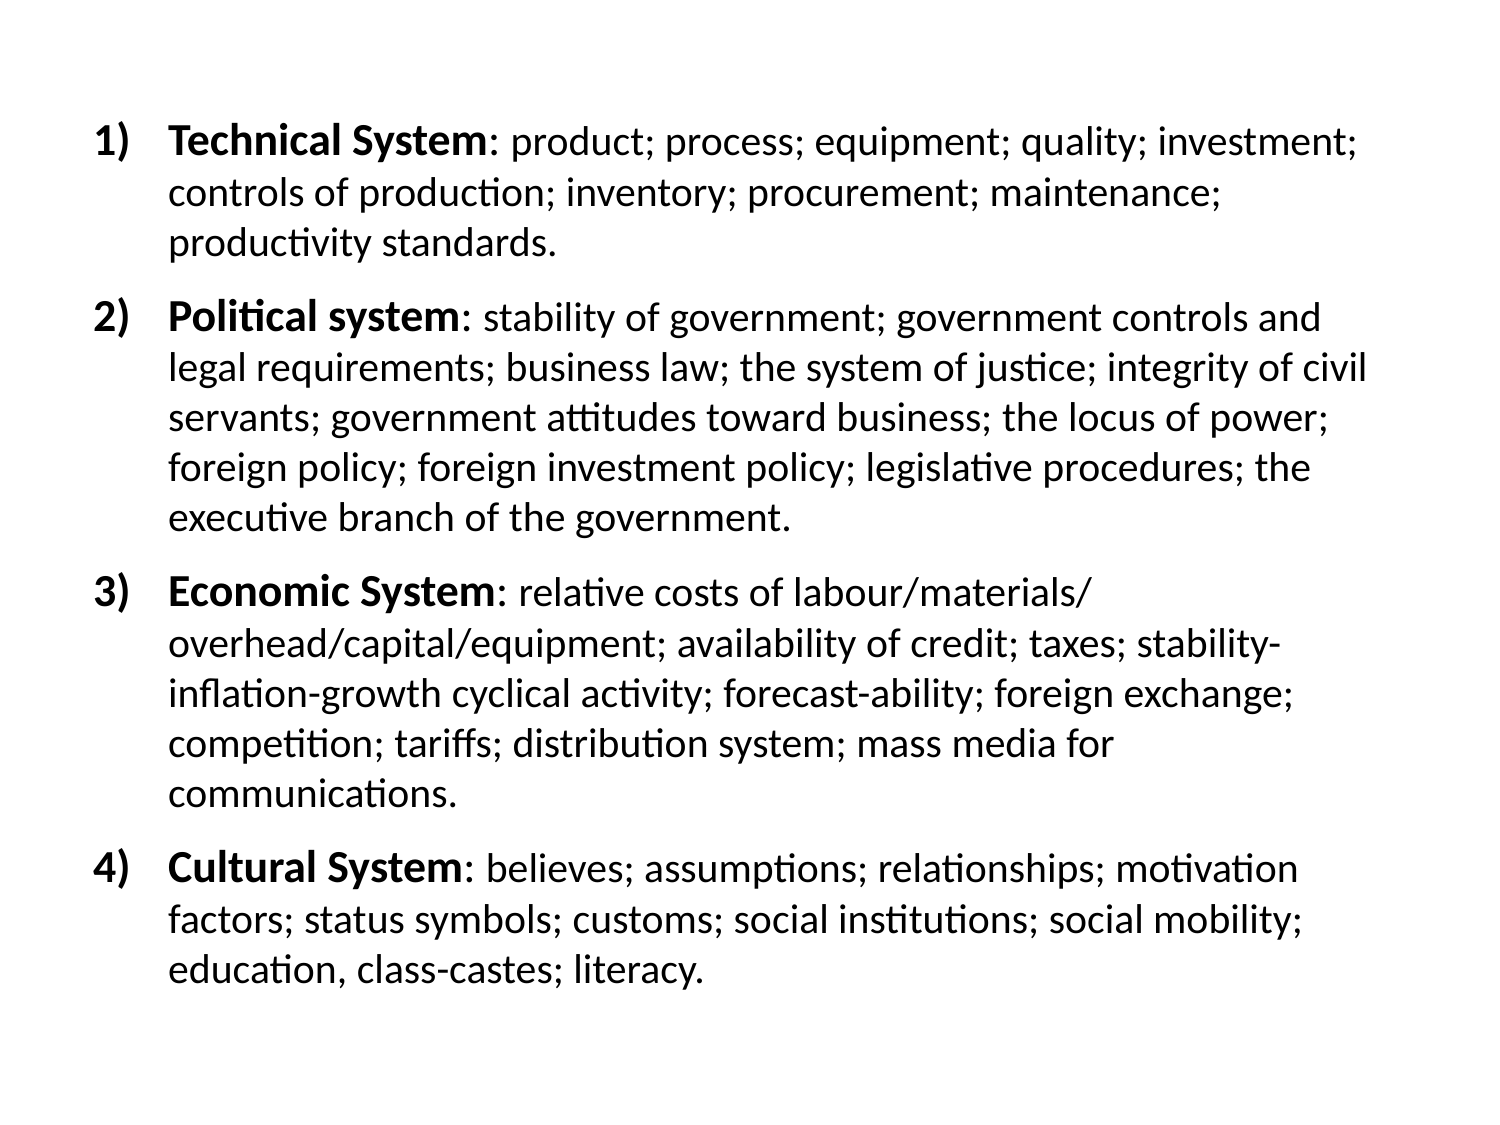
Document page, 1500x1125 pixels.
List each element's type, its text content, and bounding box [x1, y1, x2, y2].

text_box Technical System: product; process; equipment; quality; investment; controls of production; inventory; procurement; maintenance; productivity standards. Political system: stability of government; government controls and legal requirements; business law; the system of justice; integrity of civil servants; government attitudes toward business; the locus of power; foreign policy; foreign investment policy; legislative procedures; the executive branch of the government. Economic System: relative costs of labour/materials/ overhead/capital/equipment; availability of credit; taxes; stability-inflation-growth cyclical activity; forecast-ability; foreign exchange; competition; tariffs; distribution system; mass media for communications. Cultural System: believes; assumptions; relationships; motivation factors; status symbols; customs; social institutions; social mobility; education, class-castes; literacy. [78, 101, 1391, 998]
